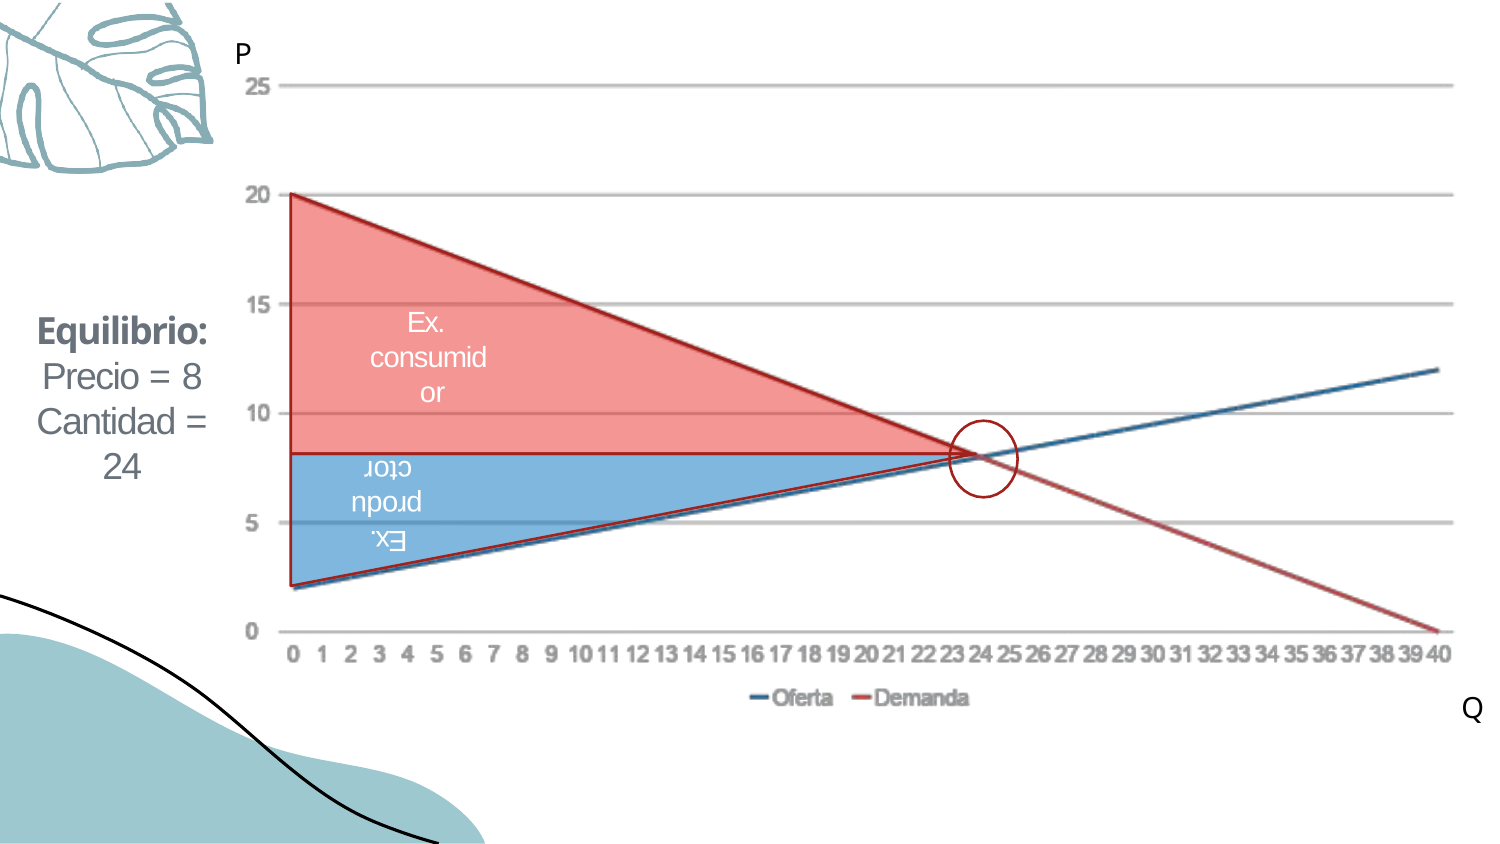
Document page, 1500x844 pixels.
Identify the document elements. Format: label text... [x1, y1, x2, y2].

text_box P [232, 32, 254, 67]
text_box Q [1476, 687, 1487, 725]
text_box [289, 452, 978, 588]
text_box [0, 68, 1472, 844]
text_box [0, 0, 214, 67]
